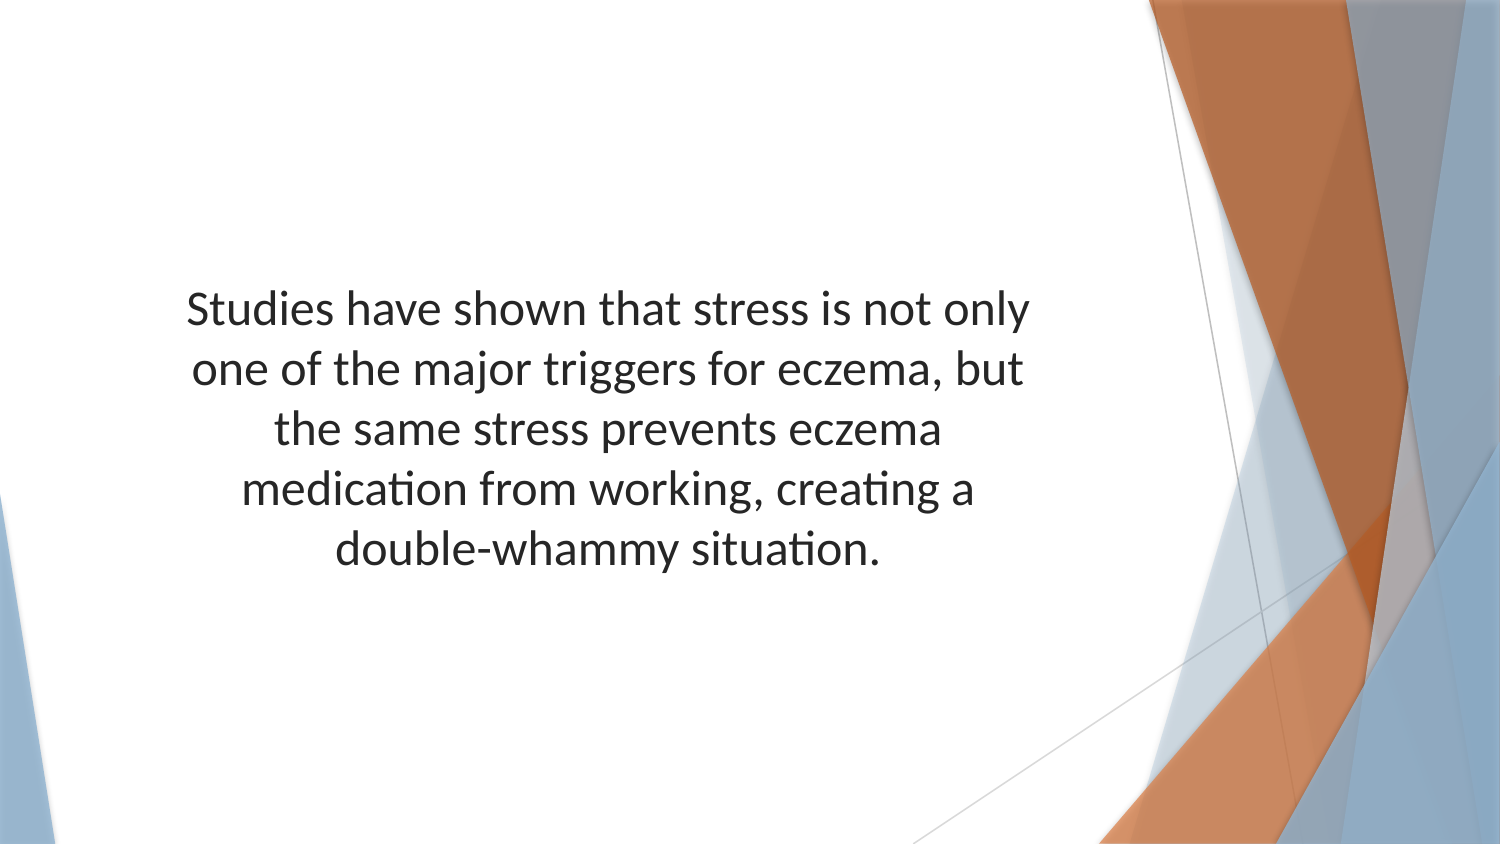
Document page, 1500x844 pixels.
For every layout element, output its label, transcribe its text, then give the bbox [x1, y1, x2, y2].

list Studies have shown that stress is not only one of the major triggers for eczema, but the same stress prevents eczema medication from working, creating a double-whammy situation. [147, 268, 1069, 623]
